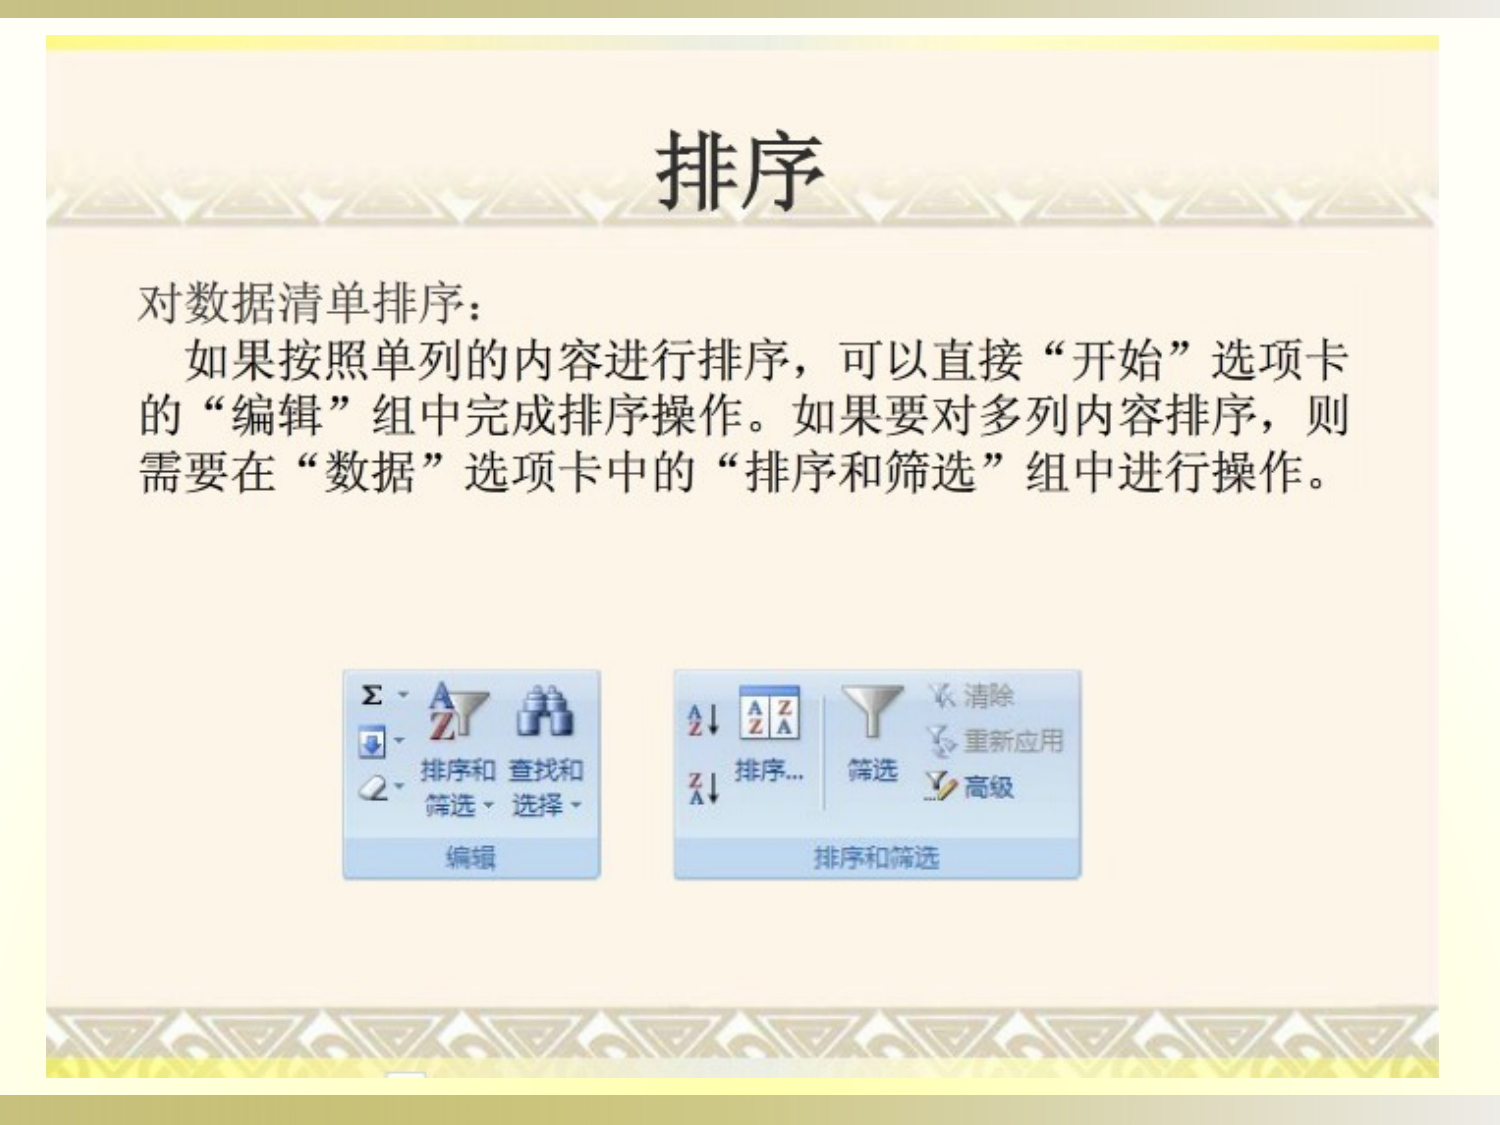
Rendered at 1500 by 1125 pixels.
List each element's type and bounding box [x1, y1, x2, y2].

picture [46, 35, 1439, 1079]
